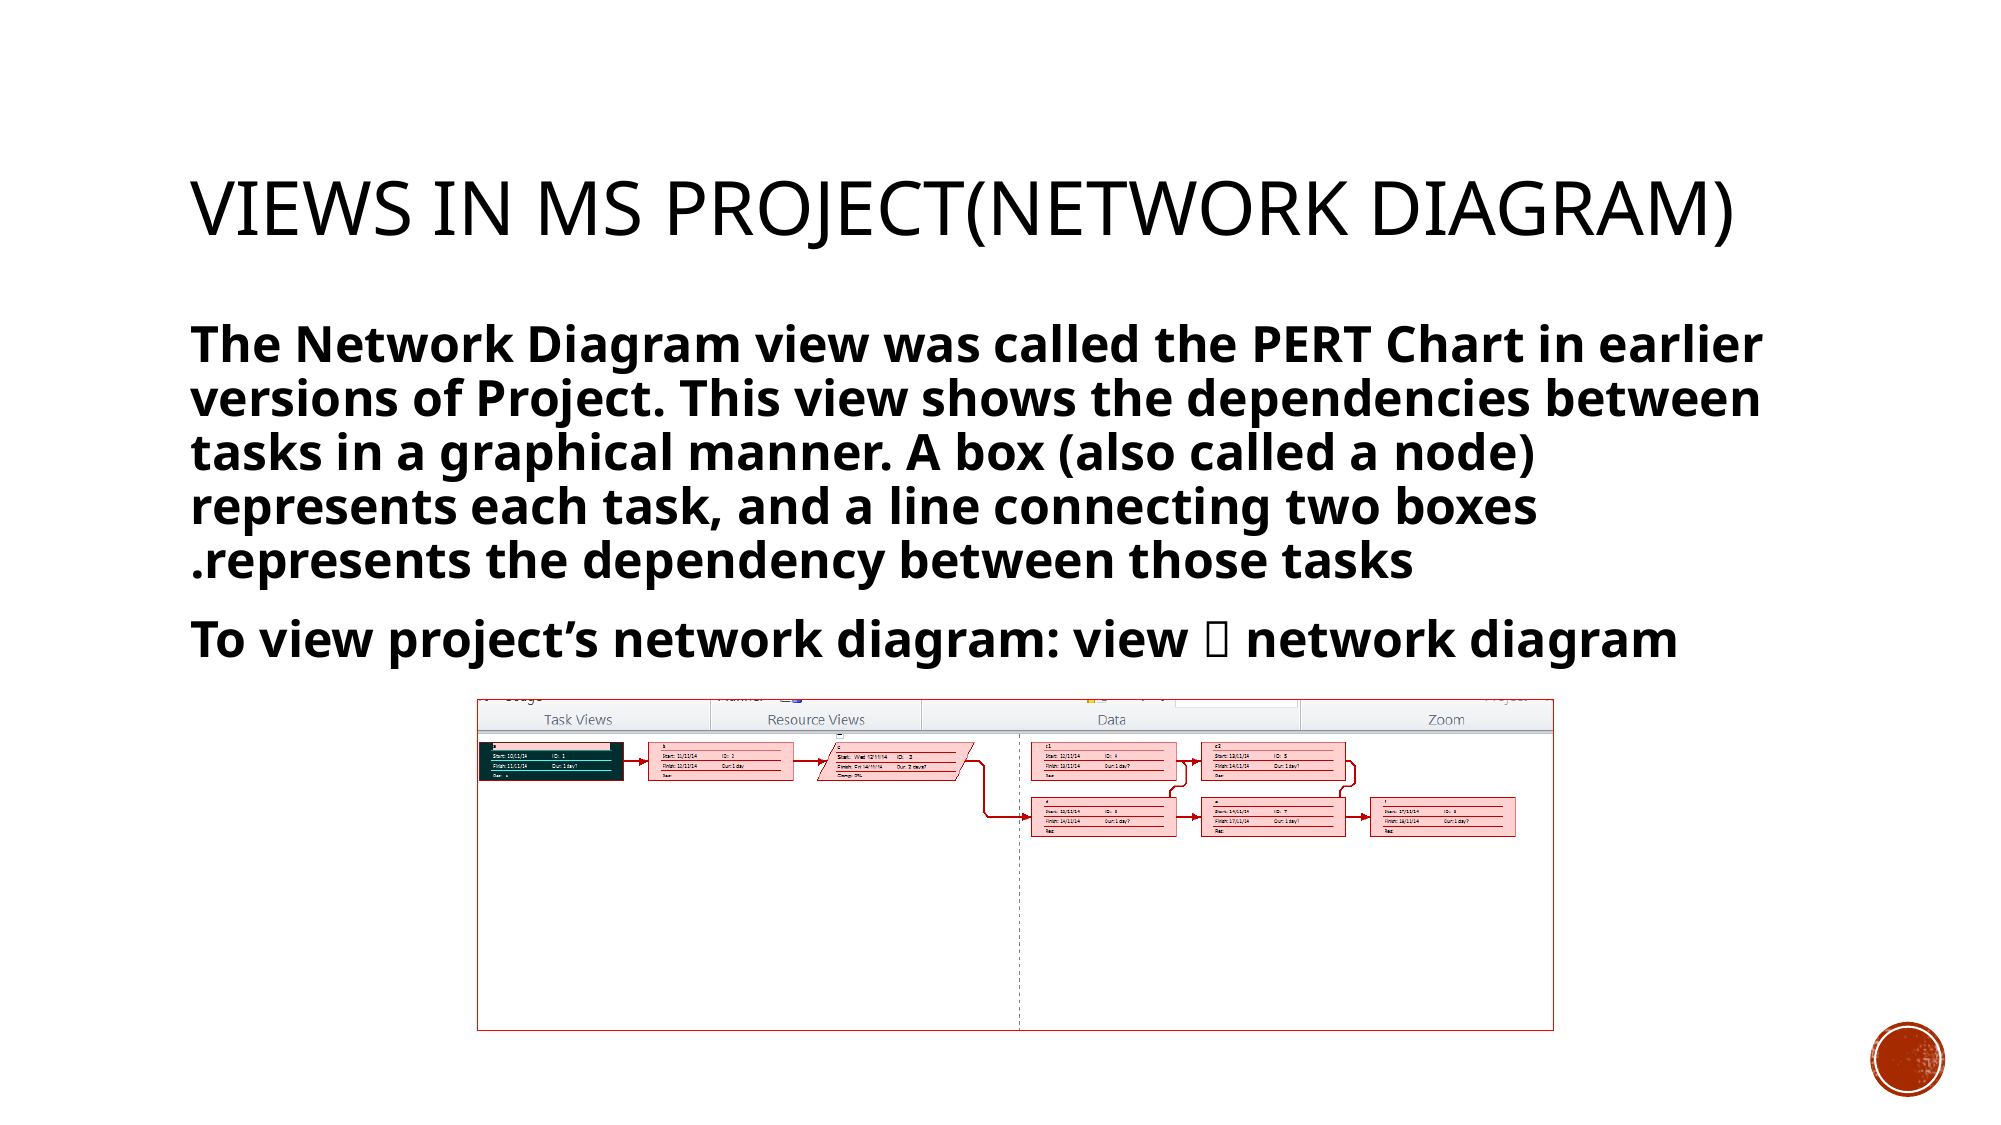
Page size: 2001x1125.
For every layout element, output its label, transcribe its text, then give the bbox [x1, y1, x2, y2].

title Views in ms project(Network diagram) [175, 79, 1826, 311]
list The Network Diagram view was called the PERT Chart in earlier versions of Project. This view shows the dependencies between tasks in a graphical manner. A box (also called a node) represents each task, and a line connecting two boxes represents the dependency between those tasks. To view project’s network diagram: view  network diagram [175, 311, 1826, 977]
picture [478, 700, 1553, 1030]
